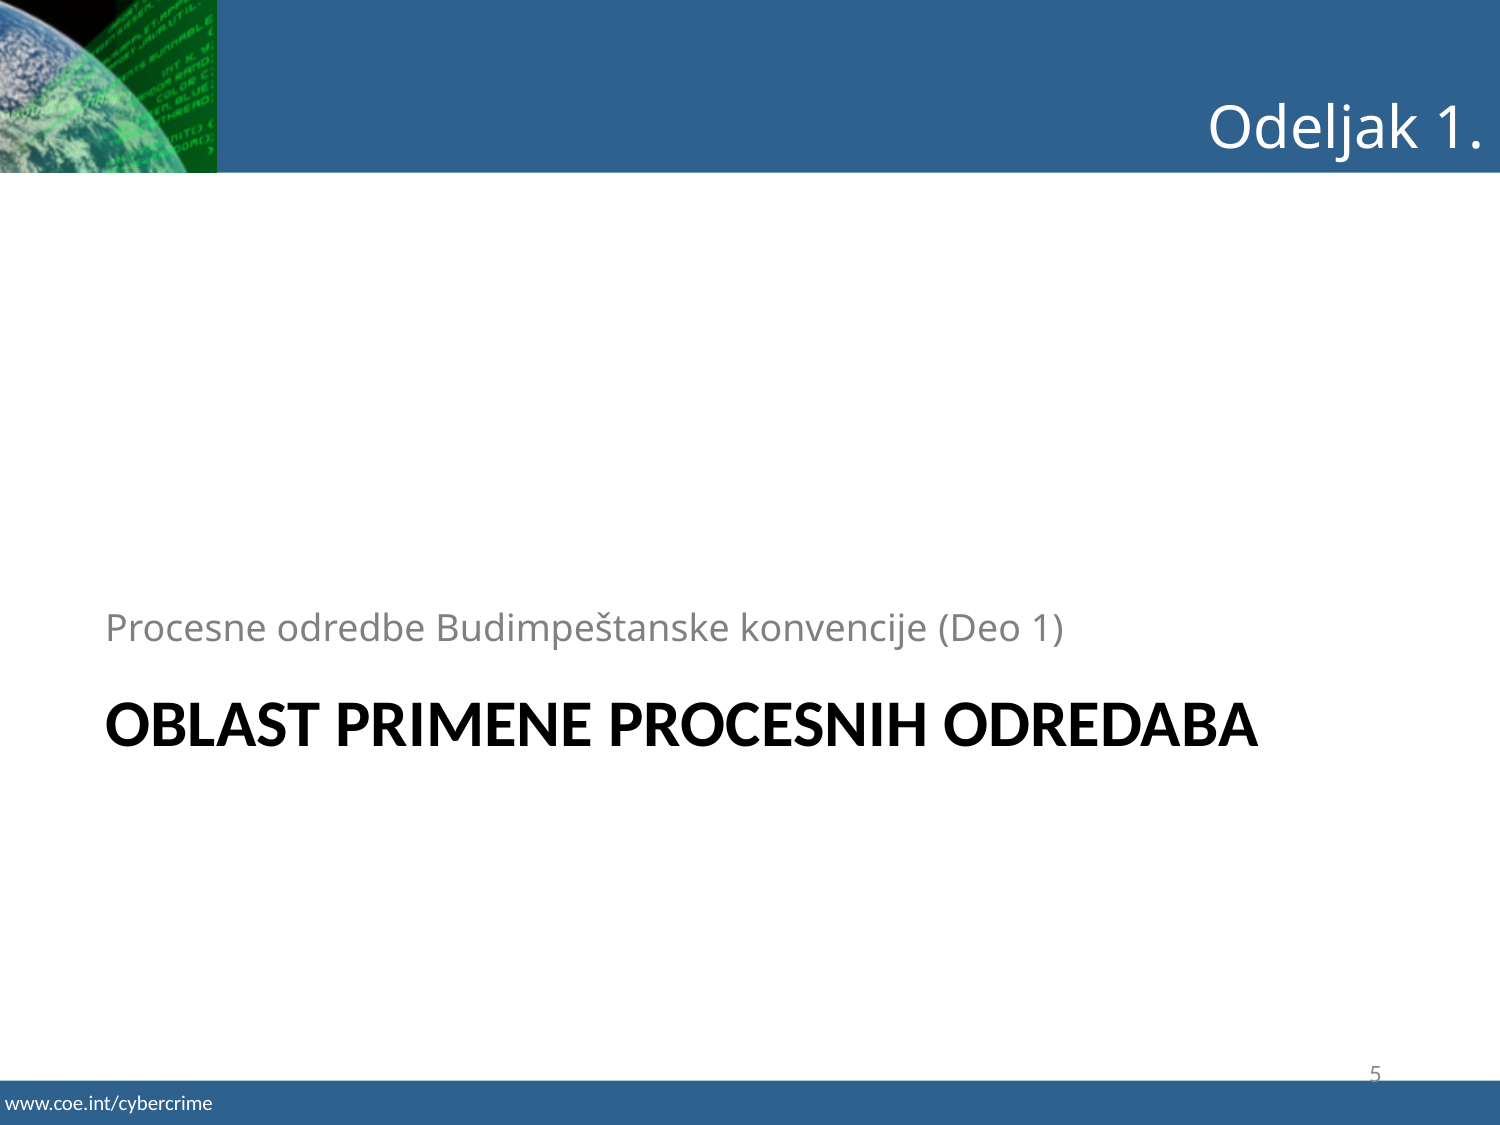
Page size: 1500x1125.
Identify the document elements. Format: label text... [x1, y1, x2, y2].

slide_number 5 [1059, 1042, 1397, 1103]
title OBLAST PRIMENE PROCESNIH ODREDABA [90, 681, 1385, 928]
list Procesne odredbe Budimpeštanske konvencije (Deo 1) [90, 601, 1385, 674]
picture [0, 0, 217, 173]
list Odeljak 1. [461, 0, 1500, 170]
